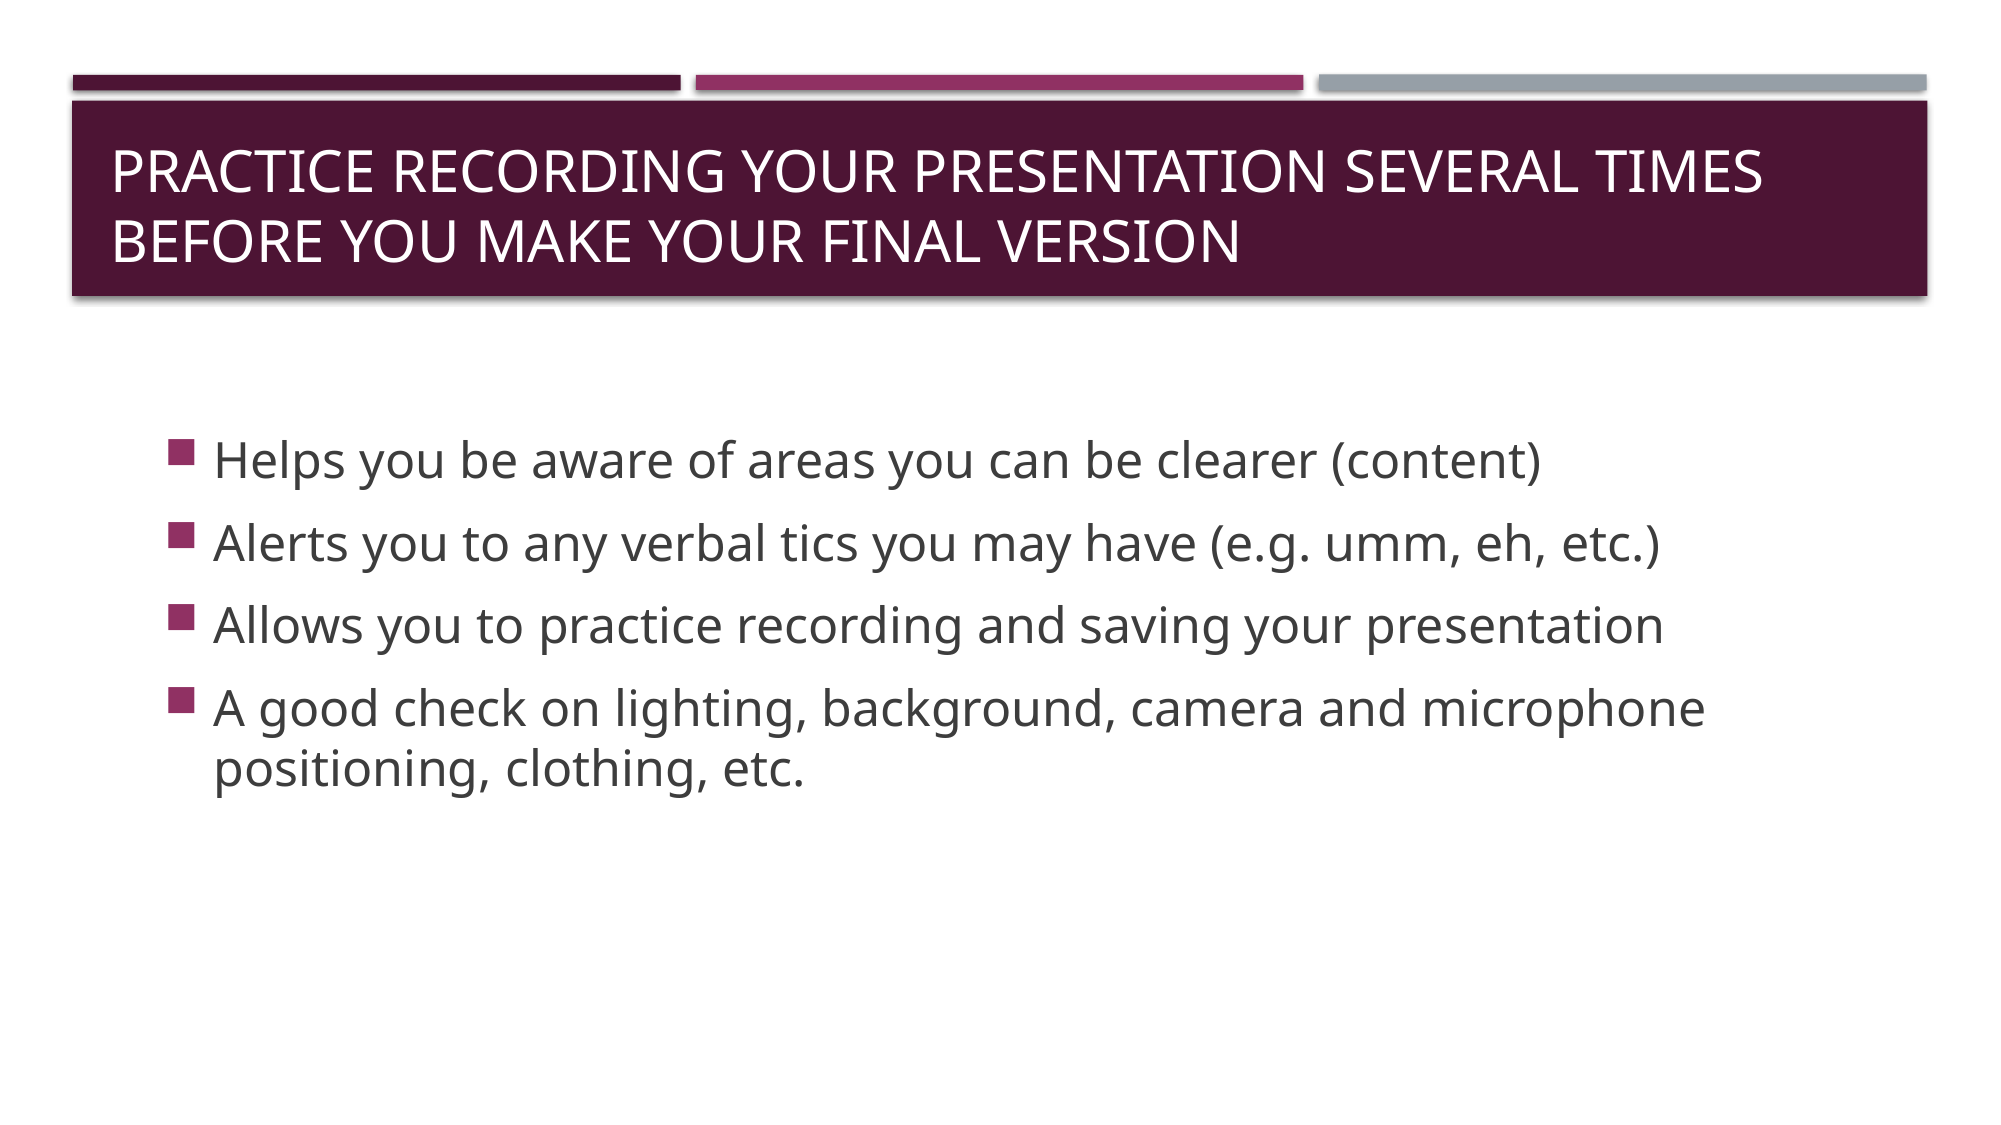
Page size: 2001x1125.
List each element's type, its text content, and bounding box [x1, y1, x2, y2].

list Helps you be aware of areas you can be clearer (content) Alerts you to any verbal tics you may have (e.g. umm, eh, etc.) Allows you to practice recording and saving your presentation A good check on lighting, background, camera and microphone positioning, clothing, etc. [95, 357, 1905, 962]
title Practice recording your presentation several times before you make your final version [95, 115, 1905, 282]
